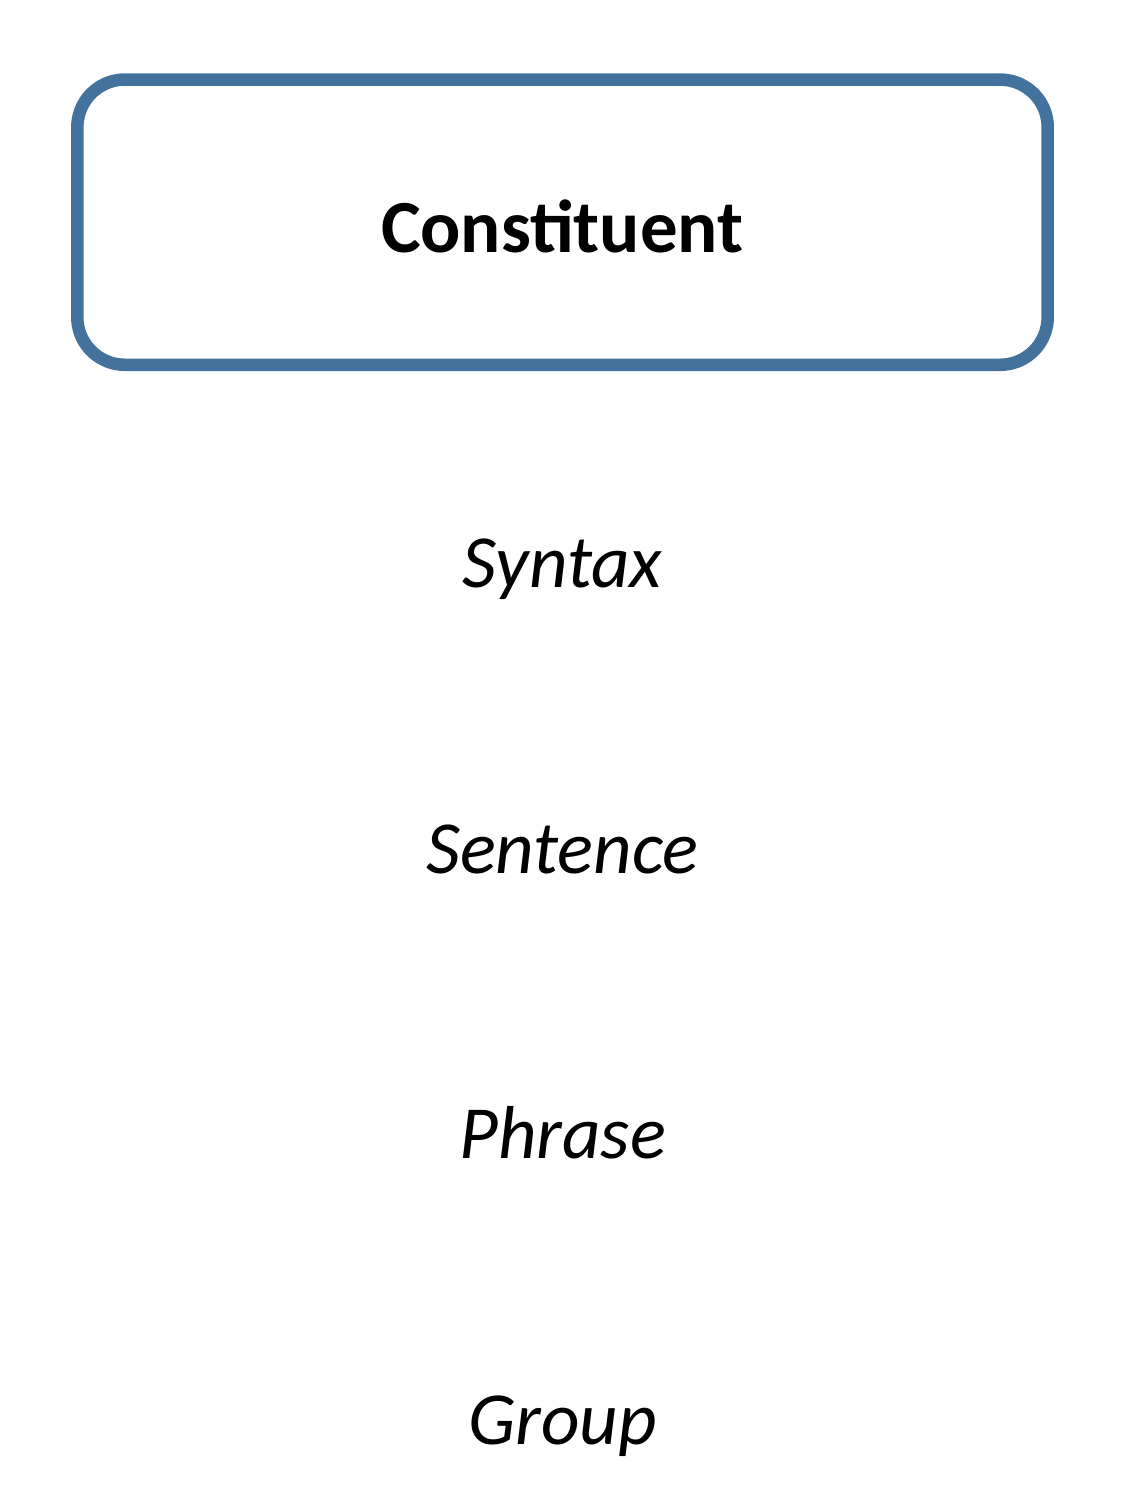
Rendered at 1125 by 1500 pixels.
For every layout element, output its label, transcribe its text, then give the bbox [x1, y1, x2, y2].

list Syntax Sentence Phrase Group [77, 399, 1048, 1352]
text_box Constituent [76, 78, 1049, 366]
